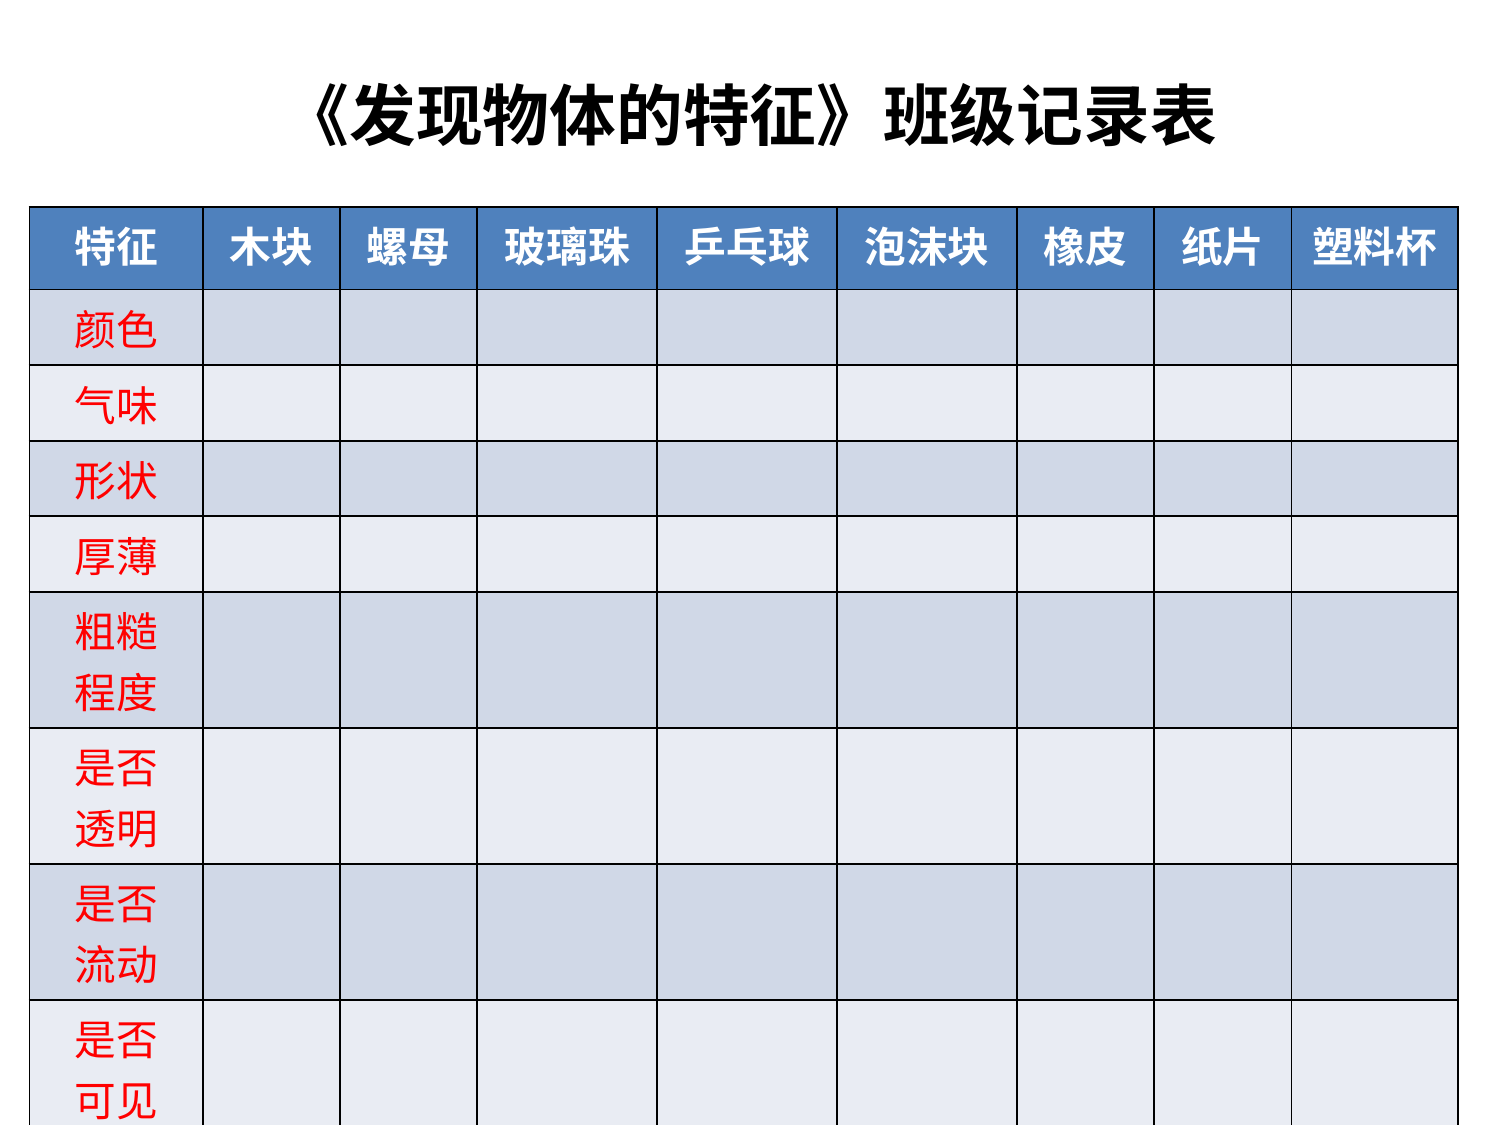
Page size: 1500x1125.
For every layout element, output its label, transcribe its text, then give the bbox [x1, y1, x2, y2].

table_cell [658, 517, 836, 591]
table_cell [341, 593, 476, 727]
table_cell [1018, 729, 1153, 863]
table_cell 粗糙 程度 [30, 593, 202, 727]
table_cell [341, 1001, 476, 1125]
table_cell 形状 [30, 442, 202, 515]
table_cell [204, 593, 339, 727]
table_cell [204, 290, 339, 364]
table_cell [204, 1001, 339, 1125]
table_cell [838, 517, 1016, 591]
text_box 《发现物体的特征》班级记录表 [0, 66, 1500, 161]
table_cell 颜色 [30, 290, 202, 364]
table_cell [838, 366, 1016, 440]
table_cell [838, 1001, 1016, 1125]
table_cell [1018, 865, 1153, 999]
table_cell [1018, 593, 1153, 727]
table_cell [1155, 1001, 1291, 1125]
table_cell [204, 865, 339, 999]
table_cell [658, 729, 836, 863]
table_cell 气味 [30, 366, 202, 440]
table_cell [1292, 517, 1457, 591]
table_cell [478, 290, 656, 364]
table_cell [478, 366, 656, 440]
table_cell [1155, 865, 1291, 999]
table_cell 厚薄 [30, 517, 202, 591]
table_cell [838, 290, 1016, 364]
table_cell 是否 流动 [30, 865, 202, 999]
table_cell [1292, 290, 1457, 364]
table_cell [1292, 729, 1457, 863]
table_cell [658, 1001, 836, 1125]
table_header 橡皮 [1018, 208, 1153, 289]
table_cell [1292, 865, 1457, 999]
table_cell [838, 865, 1016, 999]
table_cell [478, 1001, 656, 1125]
table_cell [1155, 442, 1291, 515]
table_cell [478, 729, 656, 863]
table_cell [204, 442, 339, 515]
table_cell [341, 442, 476, 515]
table_cell [658, 442, 836, 515]
table_cell [341, 865, 476, 999]
table_cell [478, 865, 656, 999]
table_cell [1018, 290, 1153, 364]
table_cell [1018, 1001, 1153, 1125]
table_cell [838, 729, 1016, 863]
table_cell [341, 290, 476, 364]
table_cell [478, 517, 656, 591]
table_cell [658, 593, 836, 727]
table_cell [1018, 442, 1153, 515]
table_cell [1292, 442, 1457, 515]
table_cell [1292, 593, 1457, 727]
table_cell [1018, 517, 1153, 591]
table_cell [1155, 366, 1291, 440]
table_cell [838, 442, 1016, 515]
table_cell [838, 593, 1016, 727]
table_header 纸片 [1155, 208, 1291, 289]
table_cell [1292, 366, 1457, 440]
table_cell 是否 可见 [30, 1001, 202, 1125]
table_header 玻璃珠 [478, 208, 656, 289]
table_header 乒乓球 [658, 208, 836, 289]
table_header 螺母 [341, 208, 476, 289]
table_cell [1155, 517, 1291, 591]
table_cell [341, 366, 476, 440]
table_cell [341, 729, 476, 863]
table_cell [204, 366, 339, 440]
table_cell [204, 729, 339, 863]
table_cell [1292, 1001, 1457, 1125]
table_header 泡沫块 [838, 208, 1016, 289]
table_cell [1155, 593, 1291, 727]
table_cell [478, 593, 656, 727]
table_cell [204, 517, 339, 591]
table_cell 是否 透明 [30, 729, 202, 863]
table_cell [478, 442, 656, 515]
table_cell [658, 290, 836, 364]
table_header 木块 [204, 208, 339, 289]
table_header 塑料杯 [1292, 208, 1457, 289]
table_cell [658, 366, 836, 440]
table_cell [341, 517, 476, 591]
table_cell [1018, 366, 1153, 440]
table_cell [1155, 729, 1291, 863]
table_cell [658, 865, 836, 999]
table_header 特征 [30, 208, 202, 289]
table_cell [1155, 290, 1291, 364]
